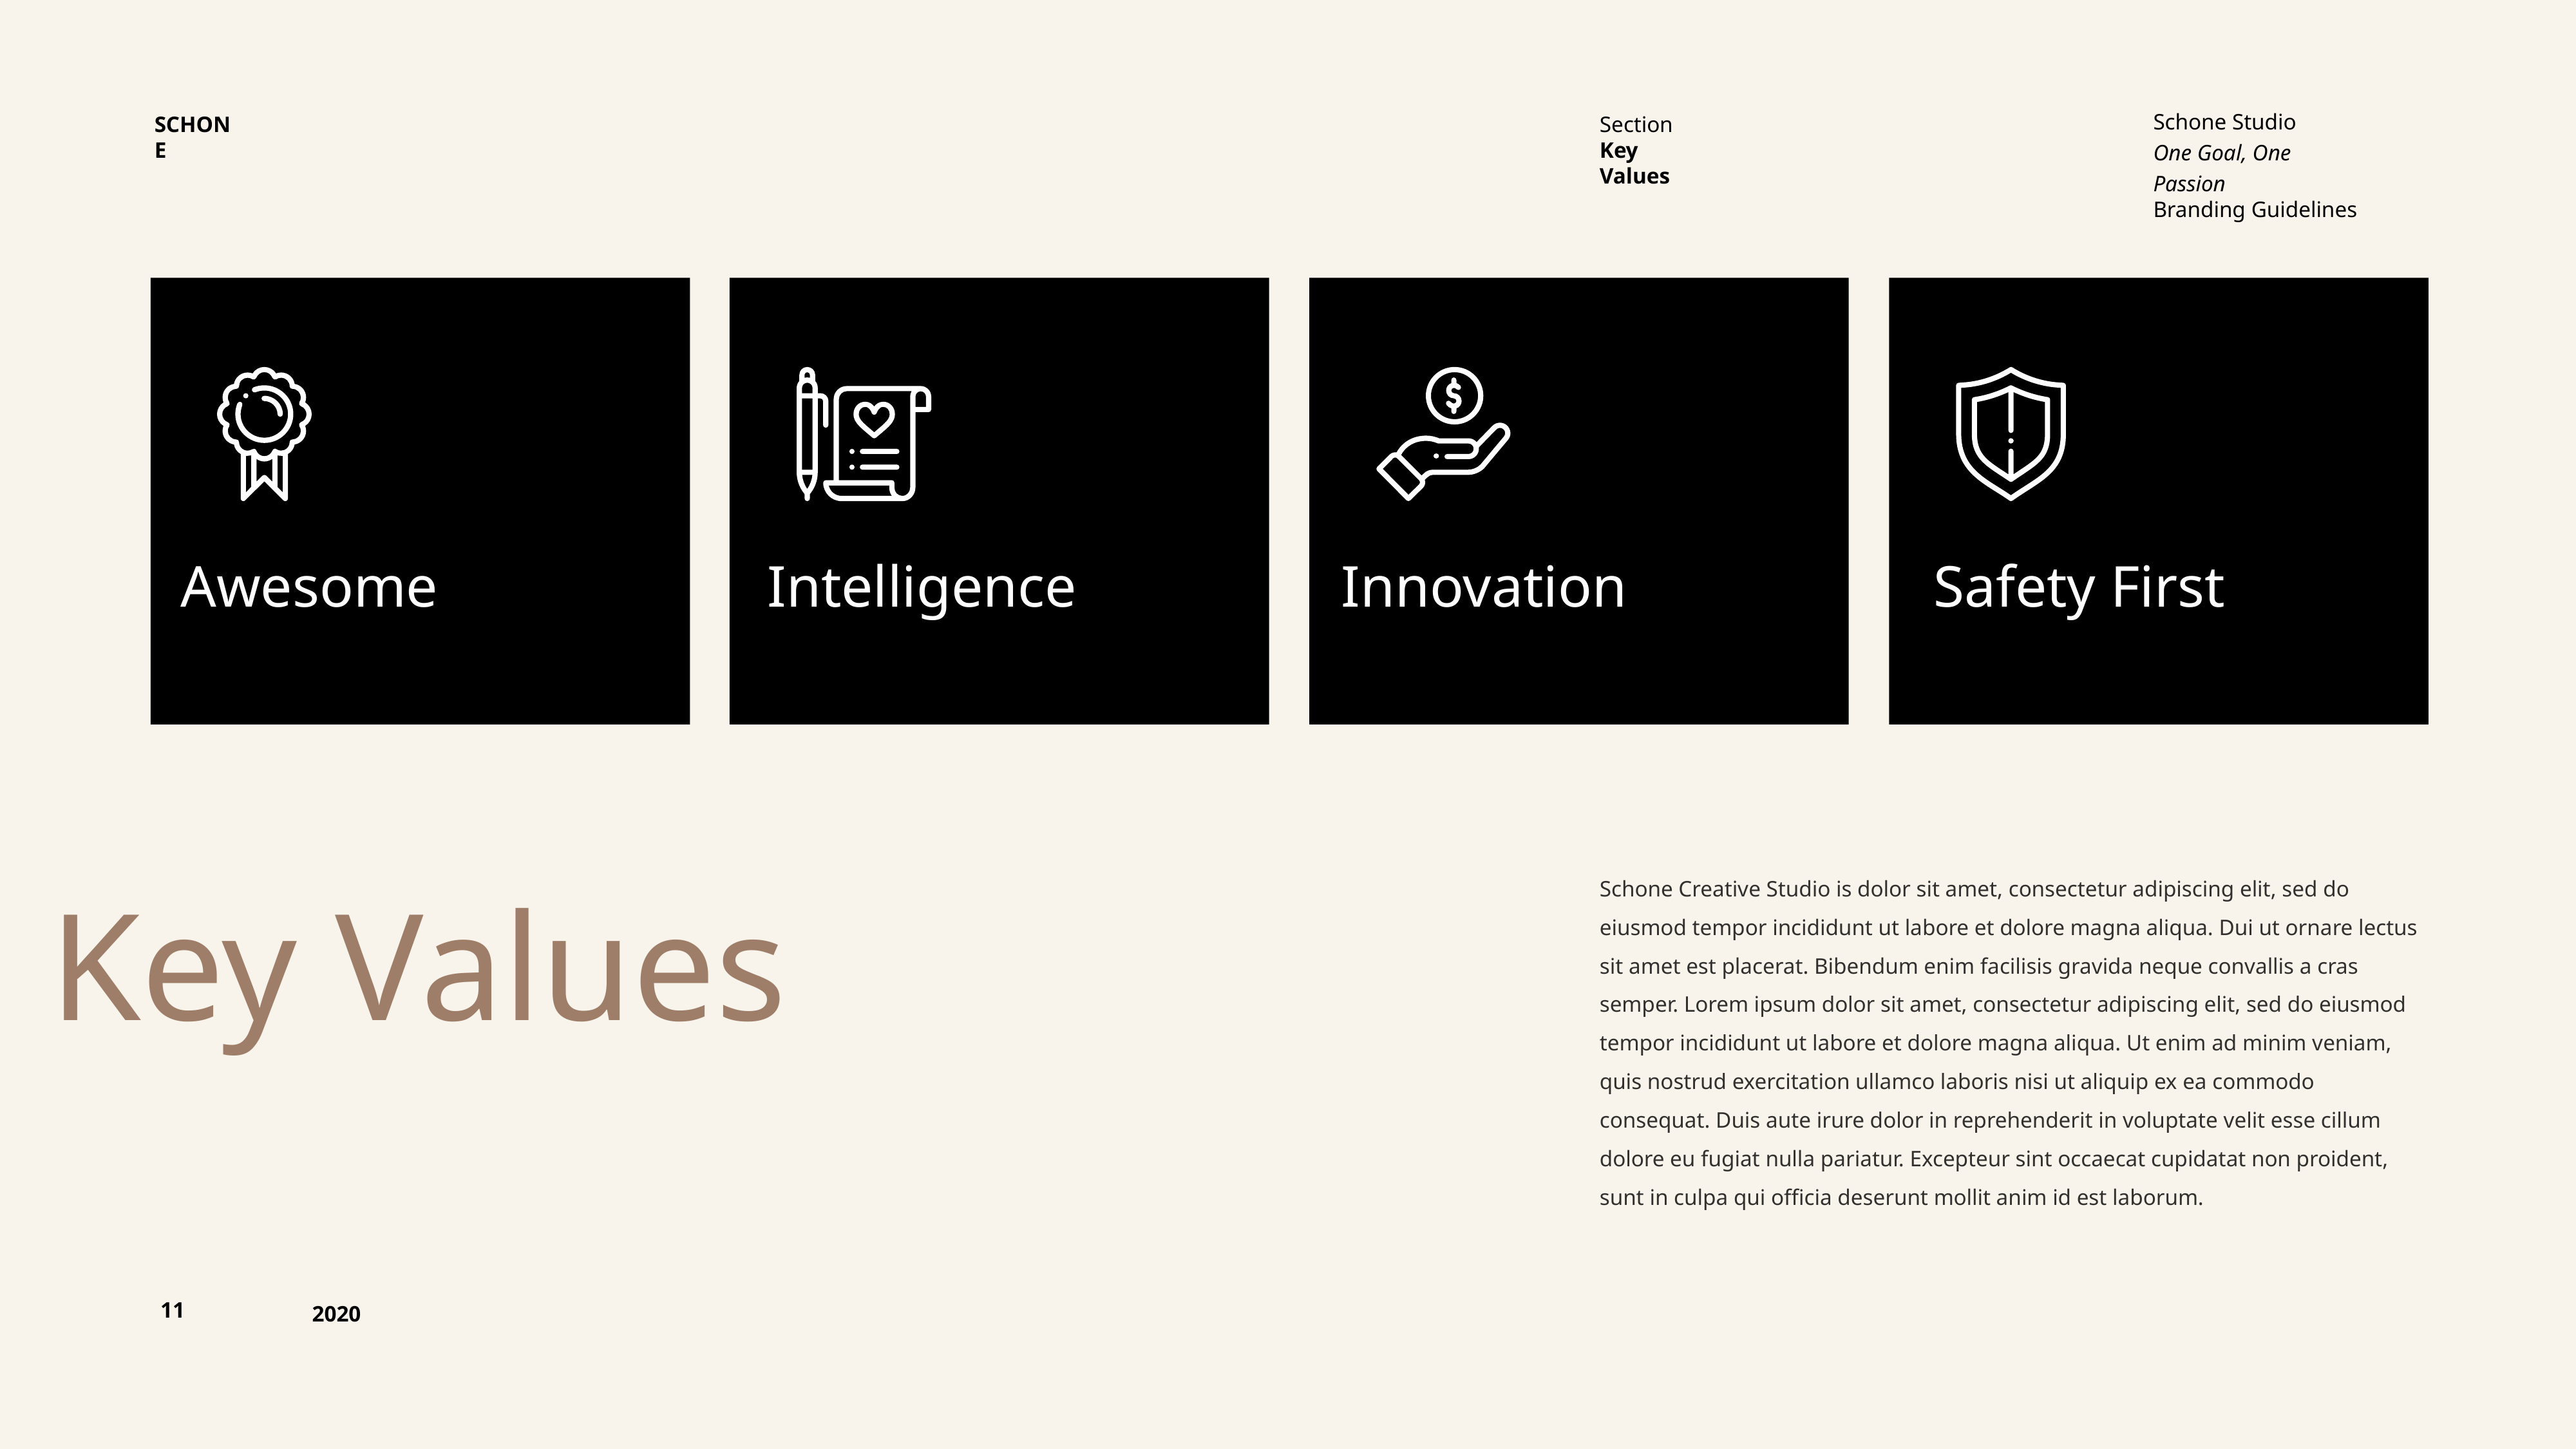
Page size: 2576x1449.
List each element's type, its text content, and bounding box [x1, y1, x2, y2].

text_box [797, 366, 829, 502]
text_box [1376, 422, 1511, 502]
text_box [216, 366, 312, 502]
text_box Awesome [173, 543, 446, 627]
text_box [729, 278, 1269, 724]
slide_number 11 [151, 1293, 194, 1334]
text_box [1426, 366, 1484, 425]
text_box Innovation [1334, 543, 1635, 627]
text_box Key Values [42, 899, 795, 1056]
list Section Key Values [1591, 116, 1716, 184]
text_box Intelligence [759, 543, 1084, 627]
list 2020 [304, 1293, 371, 1334]
list Schone Studio One Goal, One Passion Branding Guidelines [2145, 116, 2371, 214]
text_box Schone Creative Studio is dolor sit amet, consectetur adipiscing elit, sed do eiusmod tempor incididunt ut labore et dolore magna aliqua. Dui ut ornare lectus sit amet est placerat. Bibendum enim facilisis gravida neque convallis a cras semper. Lorem ipsum dolor sit amet, consectetur adipiscing elit, sed do eiusmod tempor incididunt ut labore et dolore magna aliqua. Ut enim ad minim veniam, quis nostrud exercitation ullamco laboris nisi ut aliquip ex ea commodo consequat. Duis aute irure dolor in reprehenderit in voluptate velit esse cillum dolore eu fugiat nulla pariatur. Excepteur sint occaecat cupidatat non proident, sunt in culpa qui officia deserunt mollit anim id est laborum. [1592, 855, 2429, 1217]
text_box [150, 278, 690, 724]
text_box [1889, 278, 2429, 724]
list SCHONE [146, 116, 249, 158]
text_box Safety First [1926, 543, 2233, 627]
text_box [1309, 278, 1849, 724]
text_box [1956, 366, 2066, 502]
text_box [823, 386, 932, 502]
